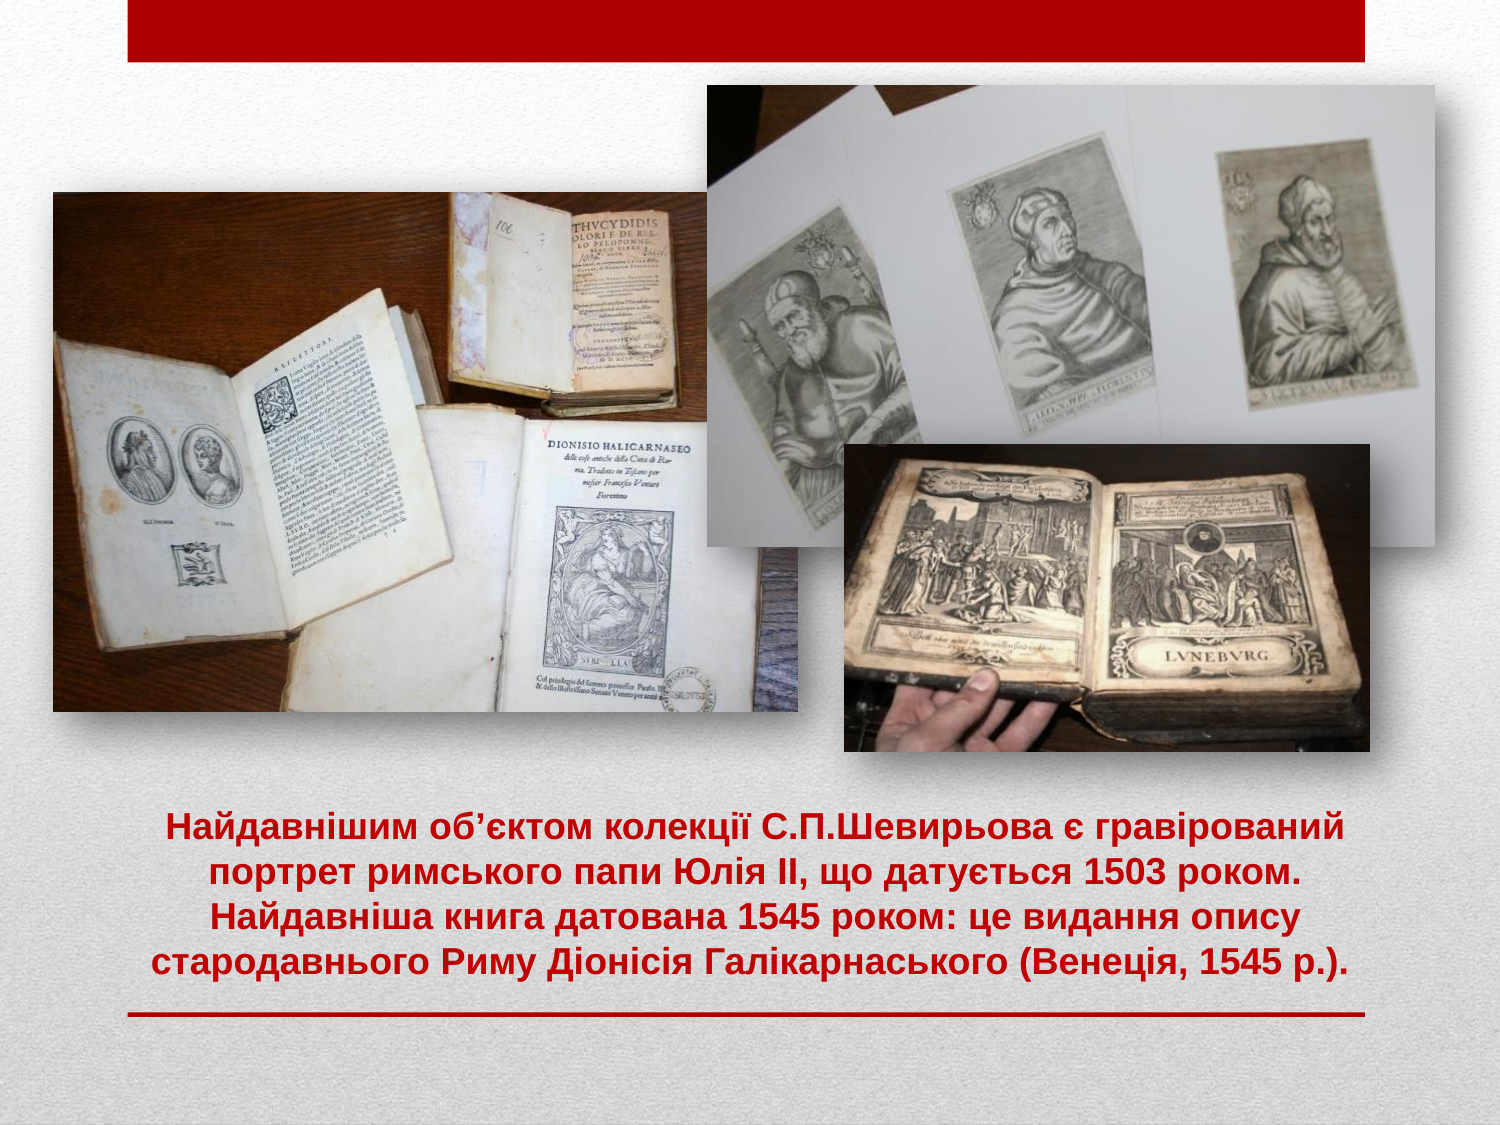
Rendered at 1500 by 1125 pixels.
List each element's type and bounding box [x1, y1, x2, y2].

text_box [52, 85, 1436, 993]
picture [843, 443, 1370, 753]
